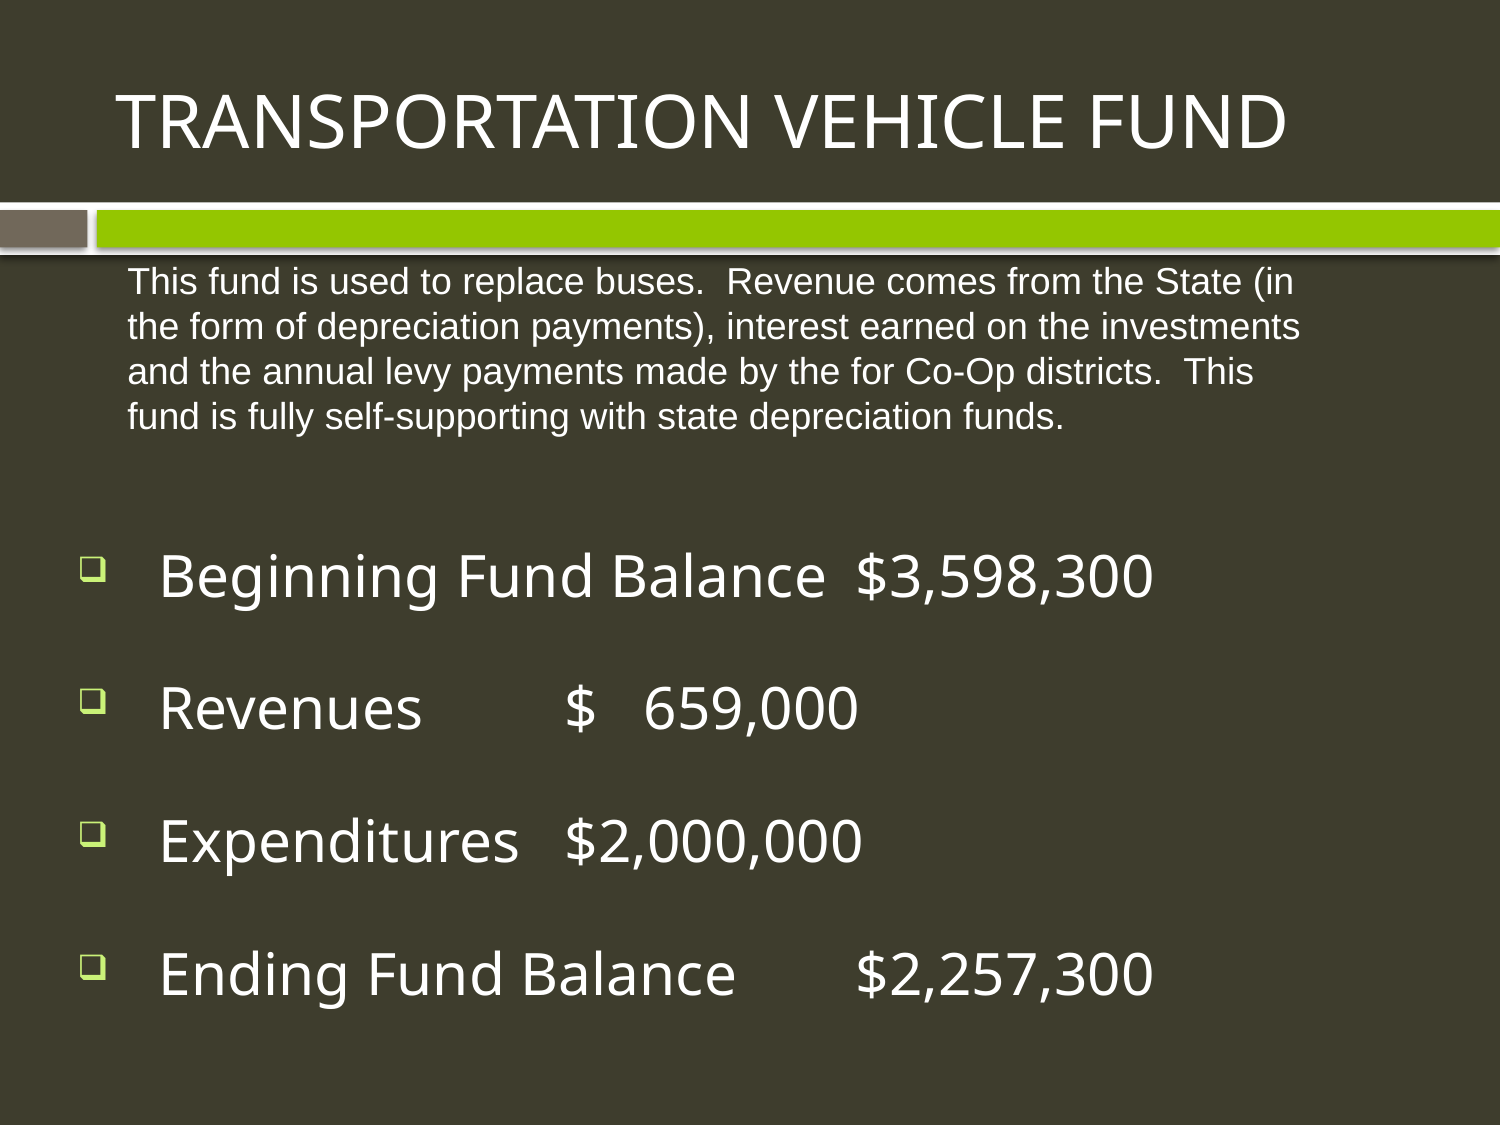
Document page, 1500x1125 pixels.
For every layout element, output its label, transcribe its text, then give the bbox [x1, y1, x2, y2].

title TRANSPORTATION VEHICLE FUND [100, 37, 1438, 200]
text_box This fund is used to replace buses. Revenue comes from the State (in the form of depreciation payments), interest earned on the investments and the annual levy payments made by the for Co-Op districts. This fund is fully self-supporting with state depreciation funds. [112, 249, 1338, 445]
list Beginning Fund Balance $3,598,300 Revenues $ 659,000 Expenditures $2,000,000 Ending Fund Balance $2,257,300 [62, 446, 1413, 1022]
